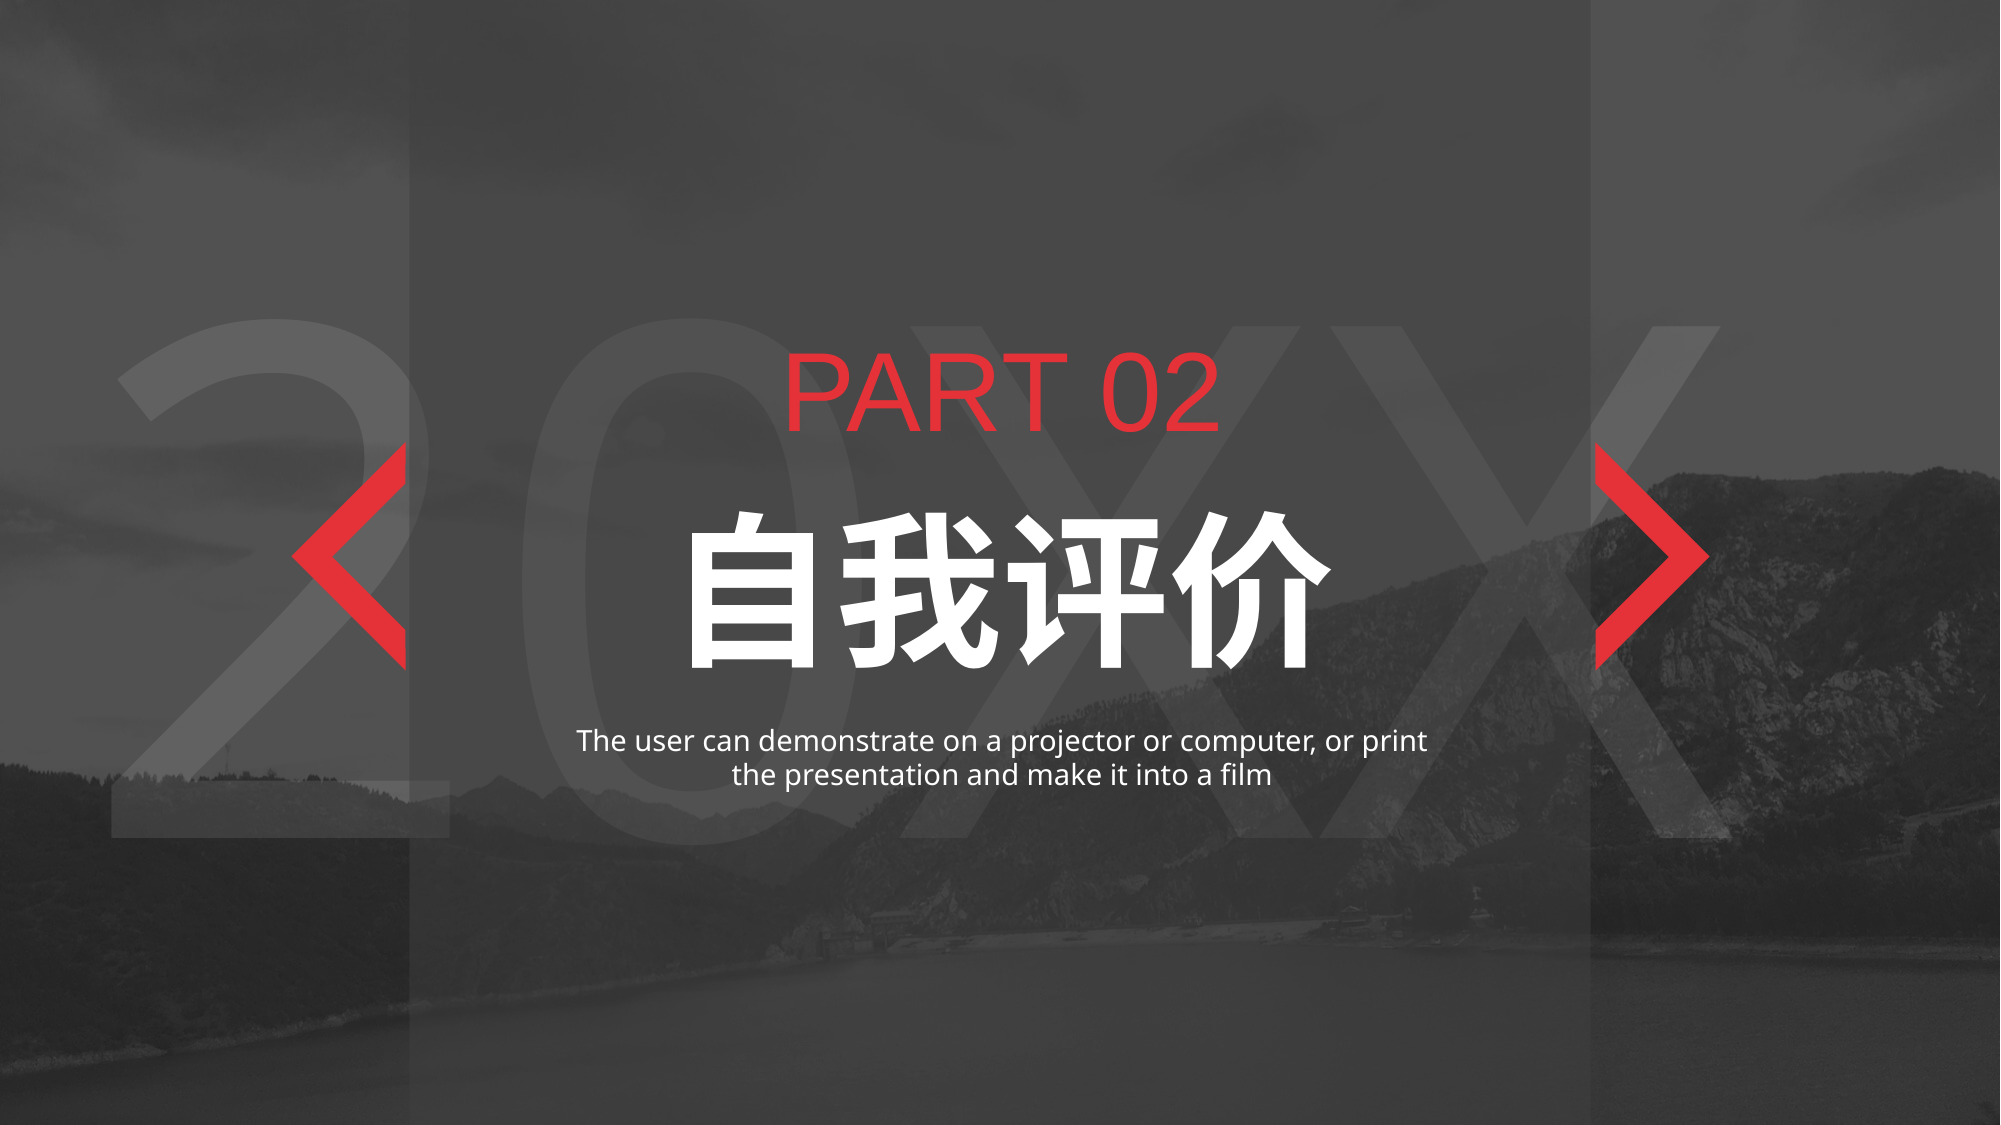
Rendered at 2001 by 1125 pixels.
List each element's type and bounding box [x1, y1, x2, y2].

text_box [919, 0, 1082, 1125]
picture [0, 0, 919, 1125]
picture [1082, 0, 2000, 1125]
text_box [506, 311, 919, 801]
text_box [1082, 311, 1499, 801]
